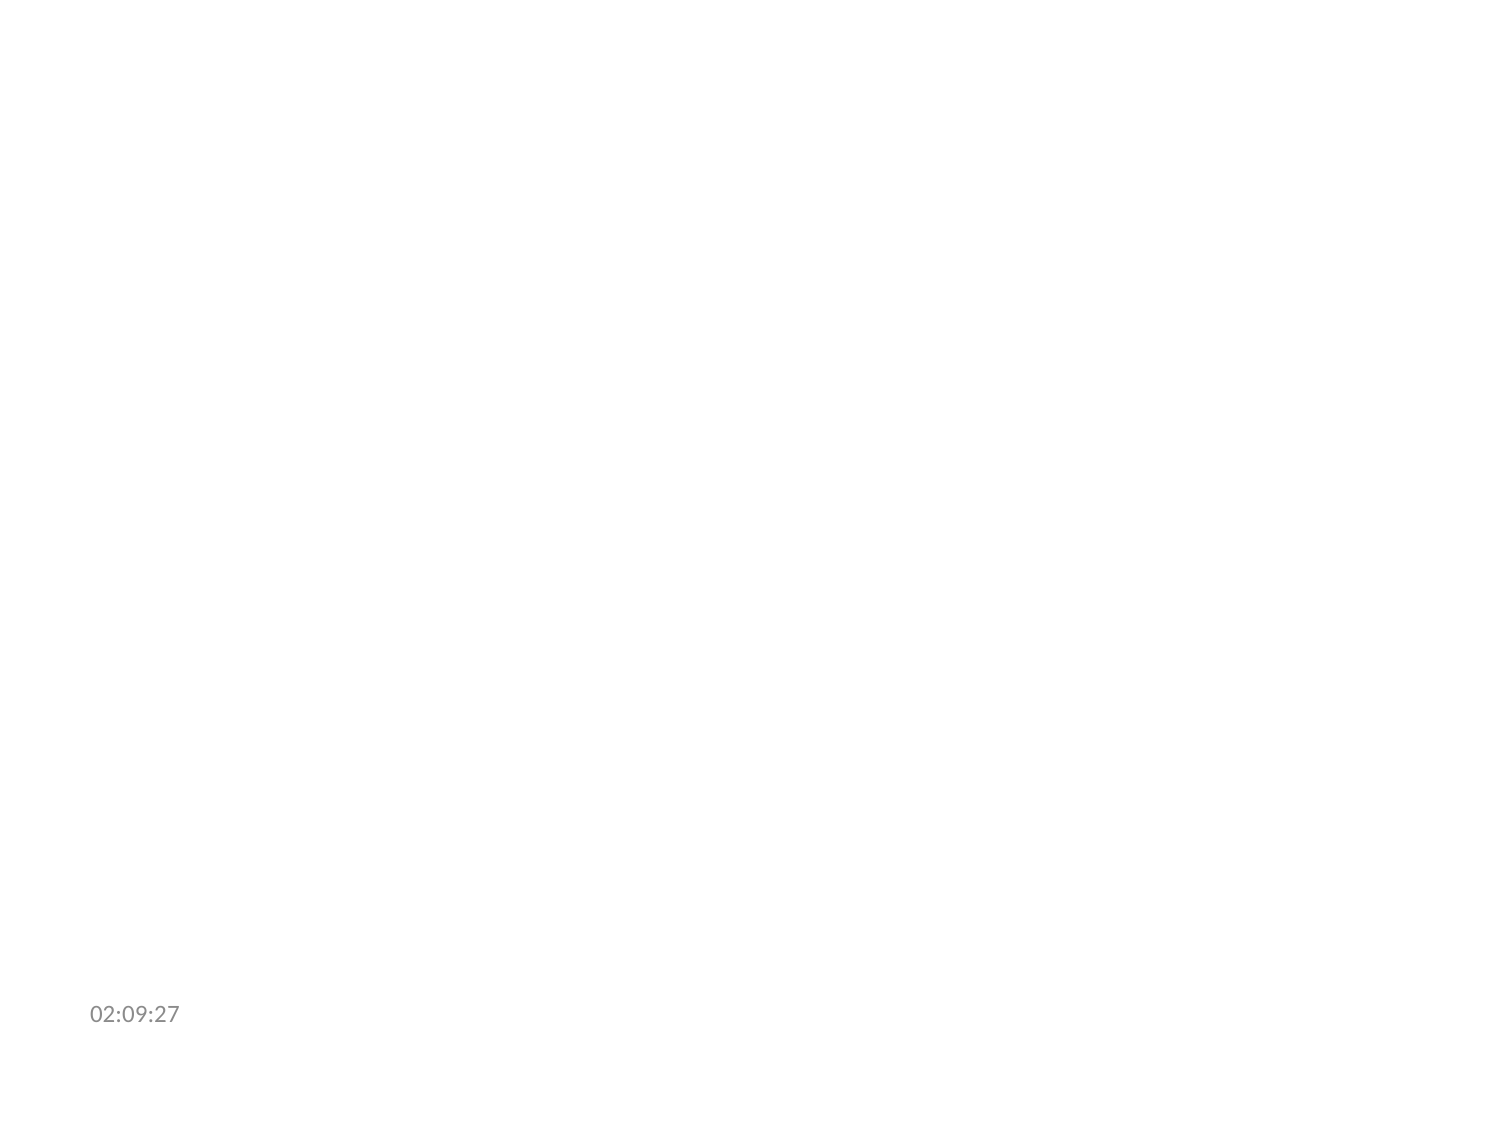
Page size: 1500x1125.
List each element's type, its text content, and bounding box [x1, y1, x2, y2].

text_box 15:35:09 [75, 982, 425, 1043]
